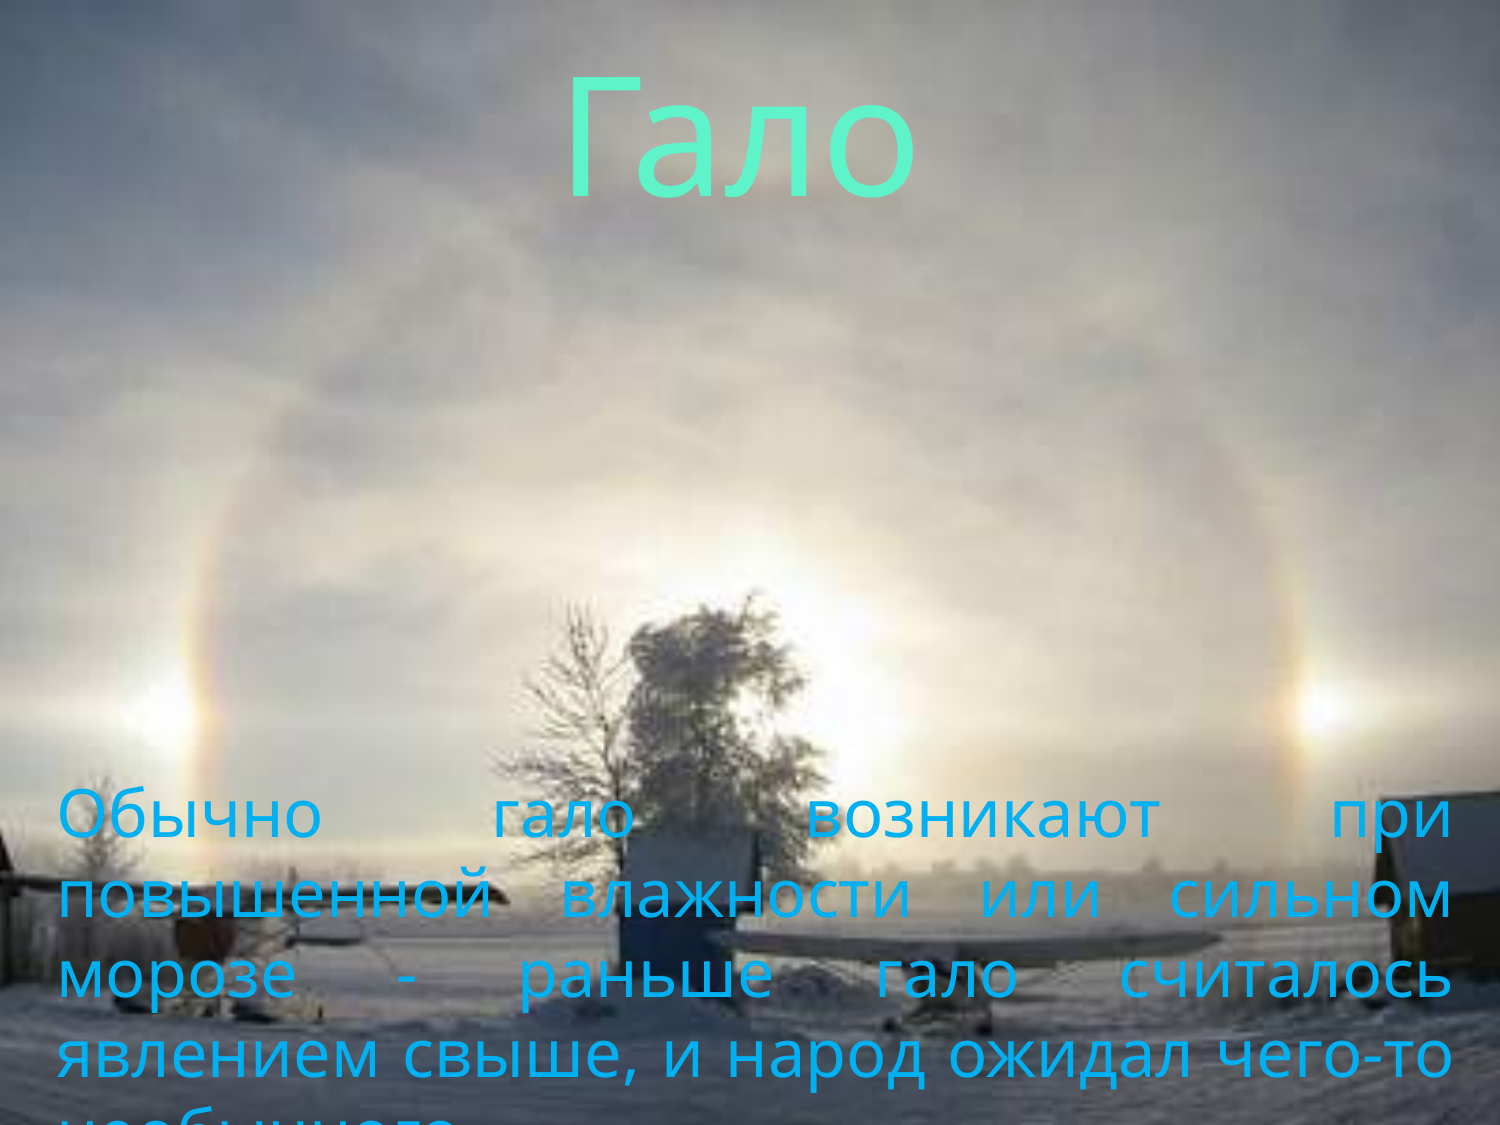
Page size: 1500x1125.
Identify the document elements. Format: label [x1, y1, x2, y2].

list [0, 0, 1500, 1125]
